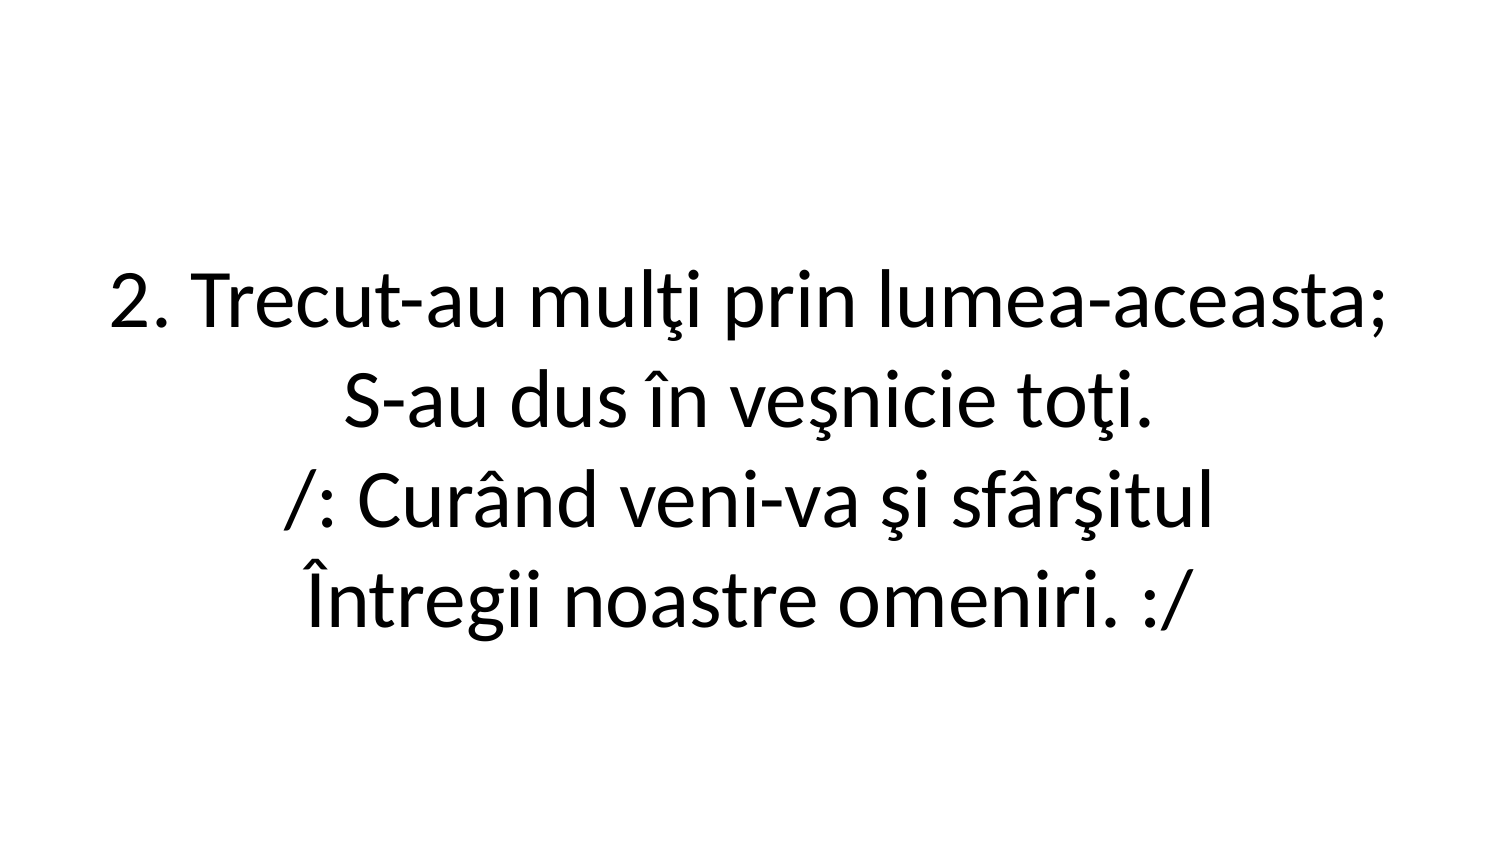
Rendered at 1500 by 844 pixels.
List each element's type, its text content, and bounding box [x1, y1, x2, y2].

text_box 2. Trecut-au mulţi prin lumea-aceasta; S-au dus în veşnicie toţi. /: Curând veni-va şi sfârşitul Întregii noastre omeniri. :/ [94, 192, 1406, 652]
